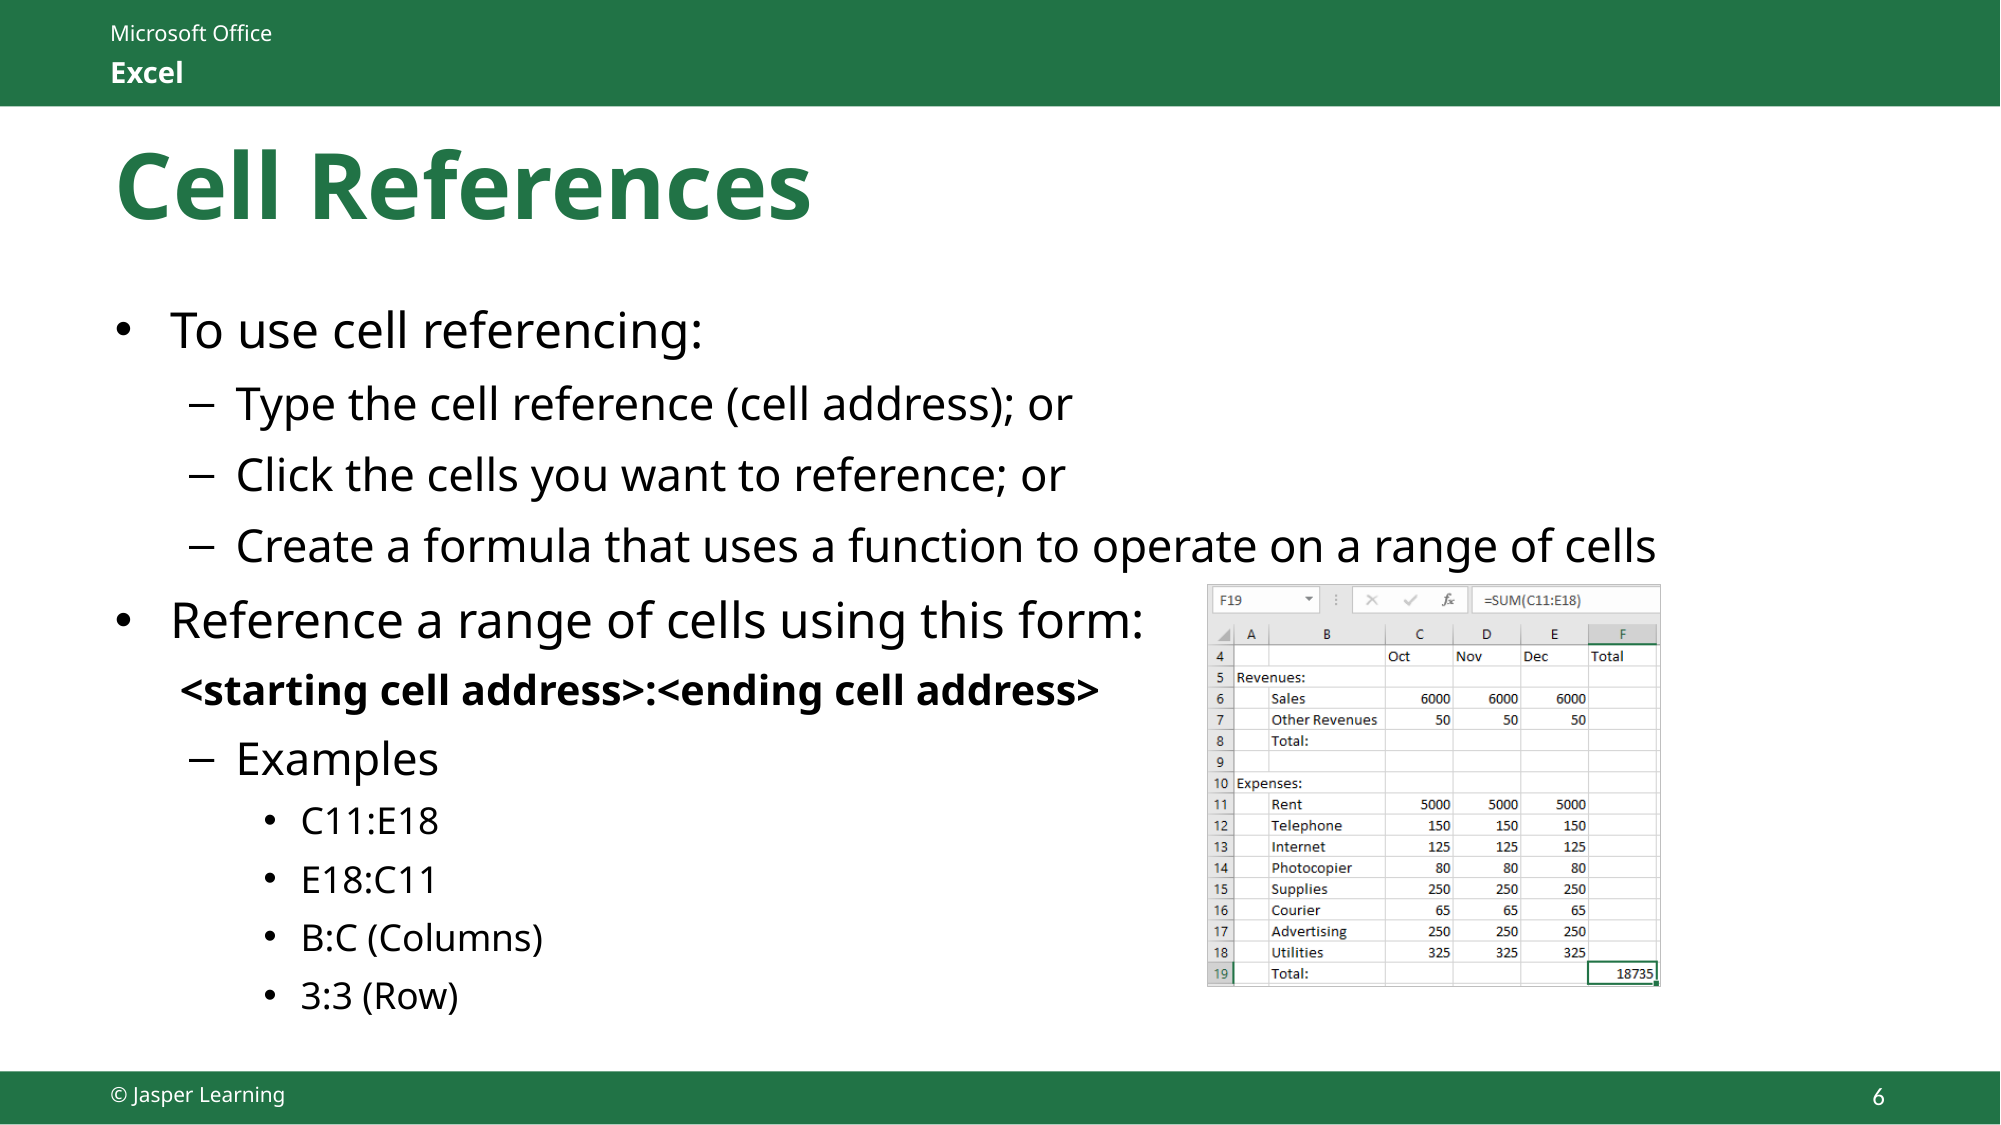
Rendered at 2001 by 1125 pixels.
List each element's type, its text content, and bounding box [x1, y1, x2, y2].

picture [1206, 583, 1660, 987]
title Cell References [99, 118, 1866, 248]
list To use cell referencing: Type the cell reference (cell address); or Click the cells you want to reference; or Create a formula that uses a function to operate on a range of cells Reference a range of cells using this form: <starting cell address>:<ending cell address> Examples C11:E18 E18:C11 B:C (Columns) 3:3 (Row) [99, 283, 1900, 1026]
slide_number 6 [1433, 1065, 1900, 1125]
footer © Jasper Learning [95, 1065, 729, 1125]
